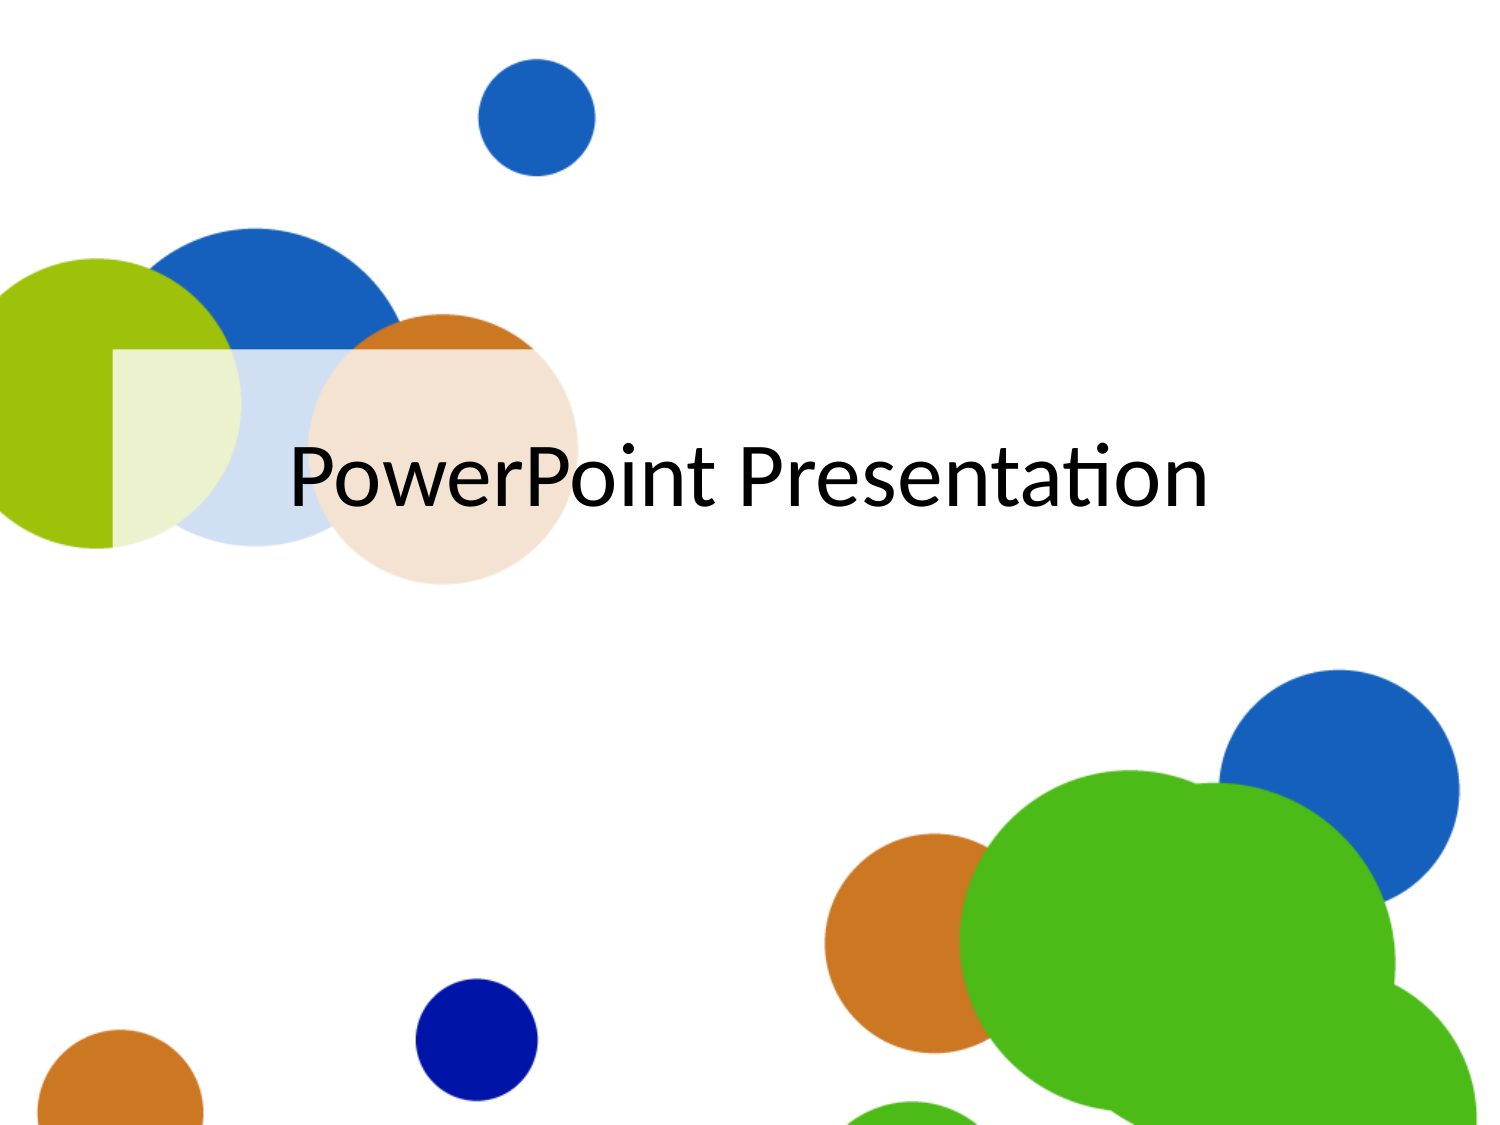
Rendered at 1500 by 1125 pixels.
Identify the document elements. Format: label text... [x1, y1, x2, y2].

picture [0, 0, 1500, 1125]
title PowerPoint Presentation [112, 349, 1388, 591]
